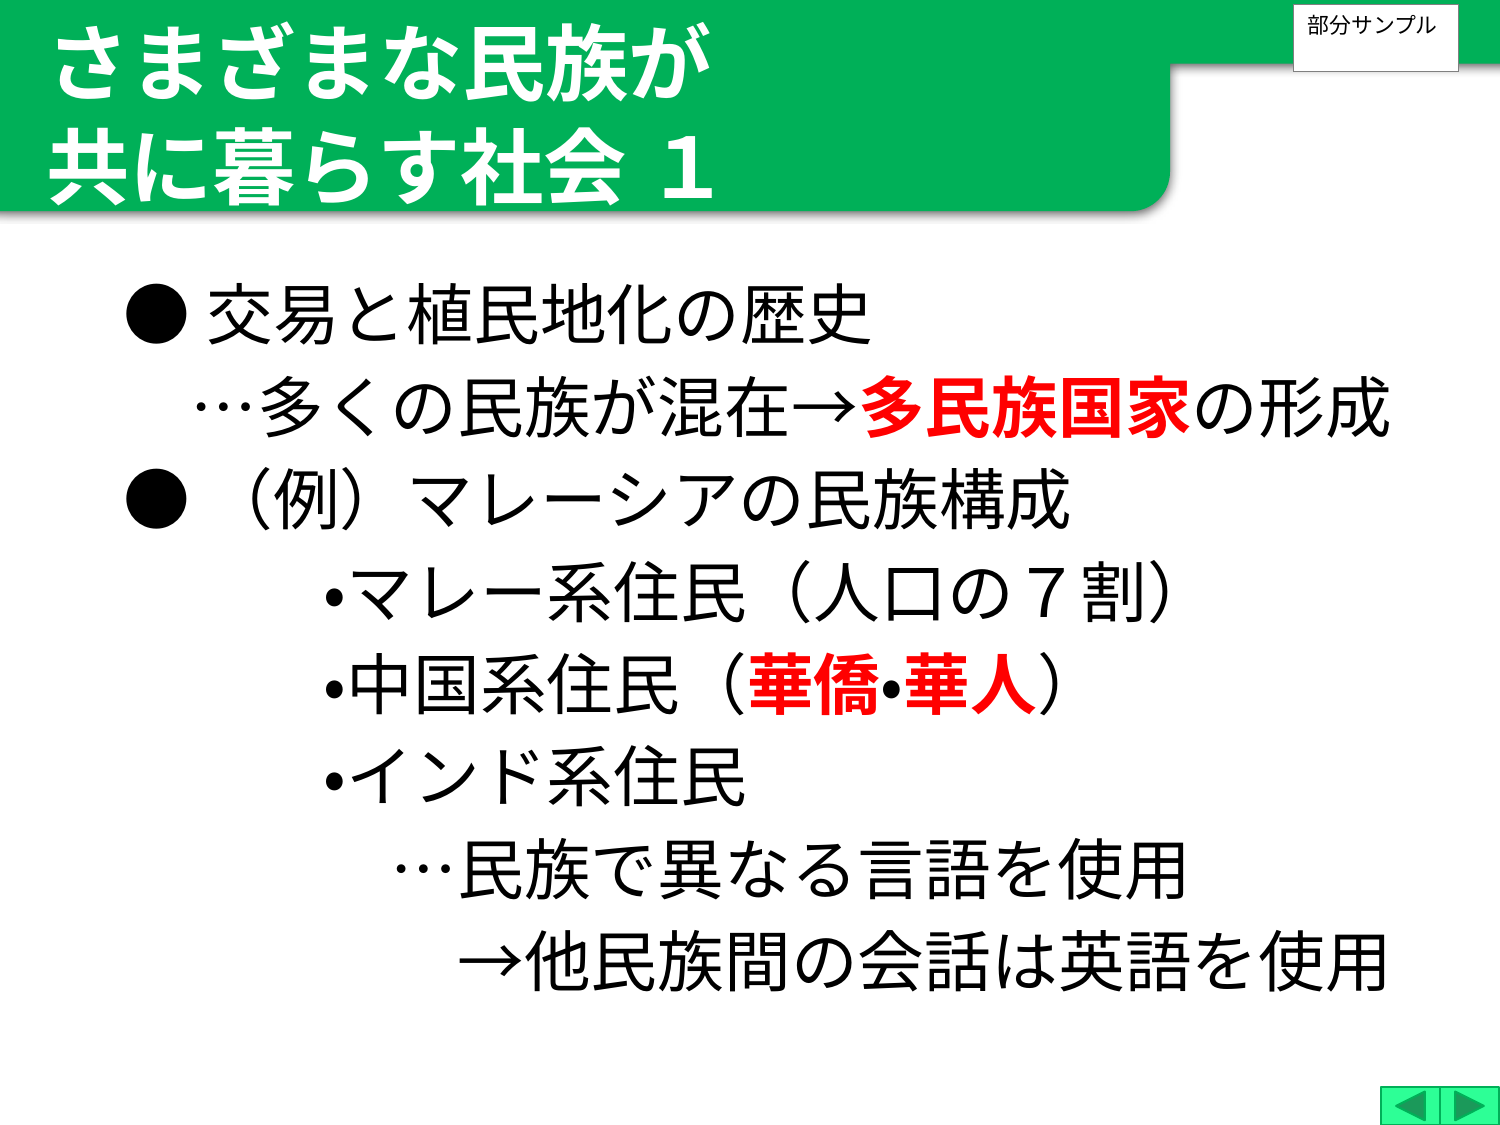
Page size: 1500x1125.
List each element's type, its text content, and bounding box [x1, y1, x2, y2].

text_box 部分サンプル [1293, 4, 1459, 72]
text_box [1439, 1086, 1500, 1125]
text_box さまざまな民族が 共に暮らす社会 １ [31, 0, 1094, 223]
text_box [1380, 1086, 1439, 1125]
list ●交易と植民地化の歴史 …多くの民族が混在→多民族国家の形成 ●（例）マレーシアの民族構成 ・マレー系住民（人口の７割） ・中国系住民（華僑・華人） ・インド系住民 …民族で異なる言語を使用 →他民族間の会話は英語を使用 [123, 272, 1441, 1087]
